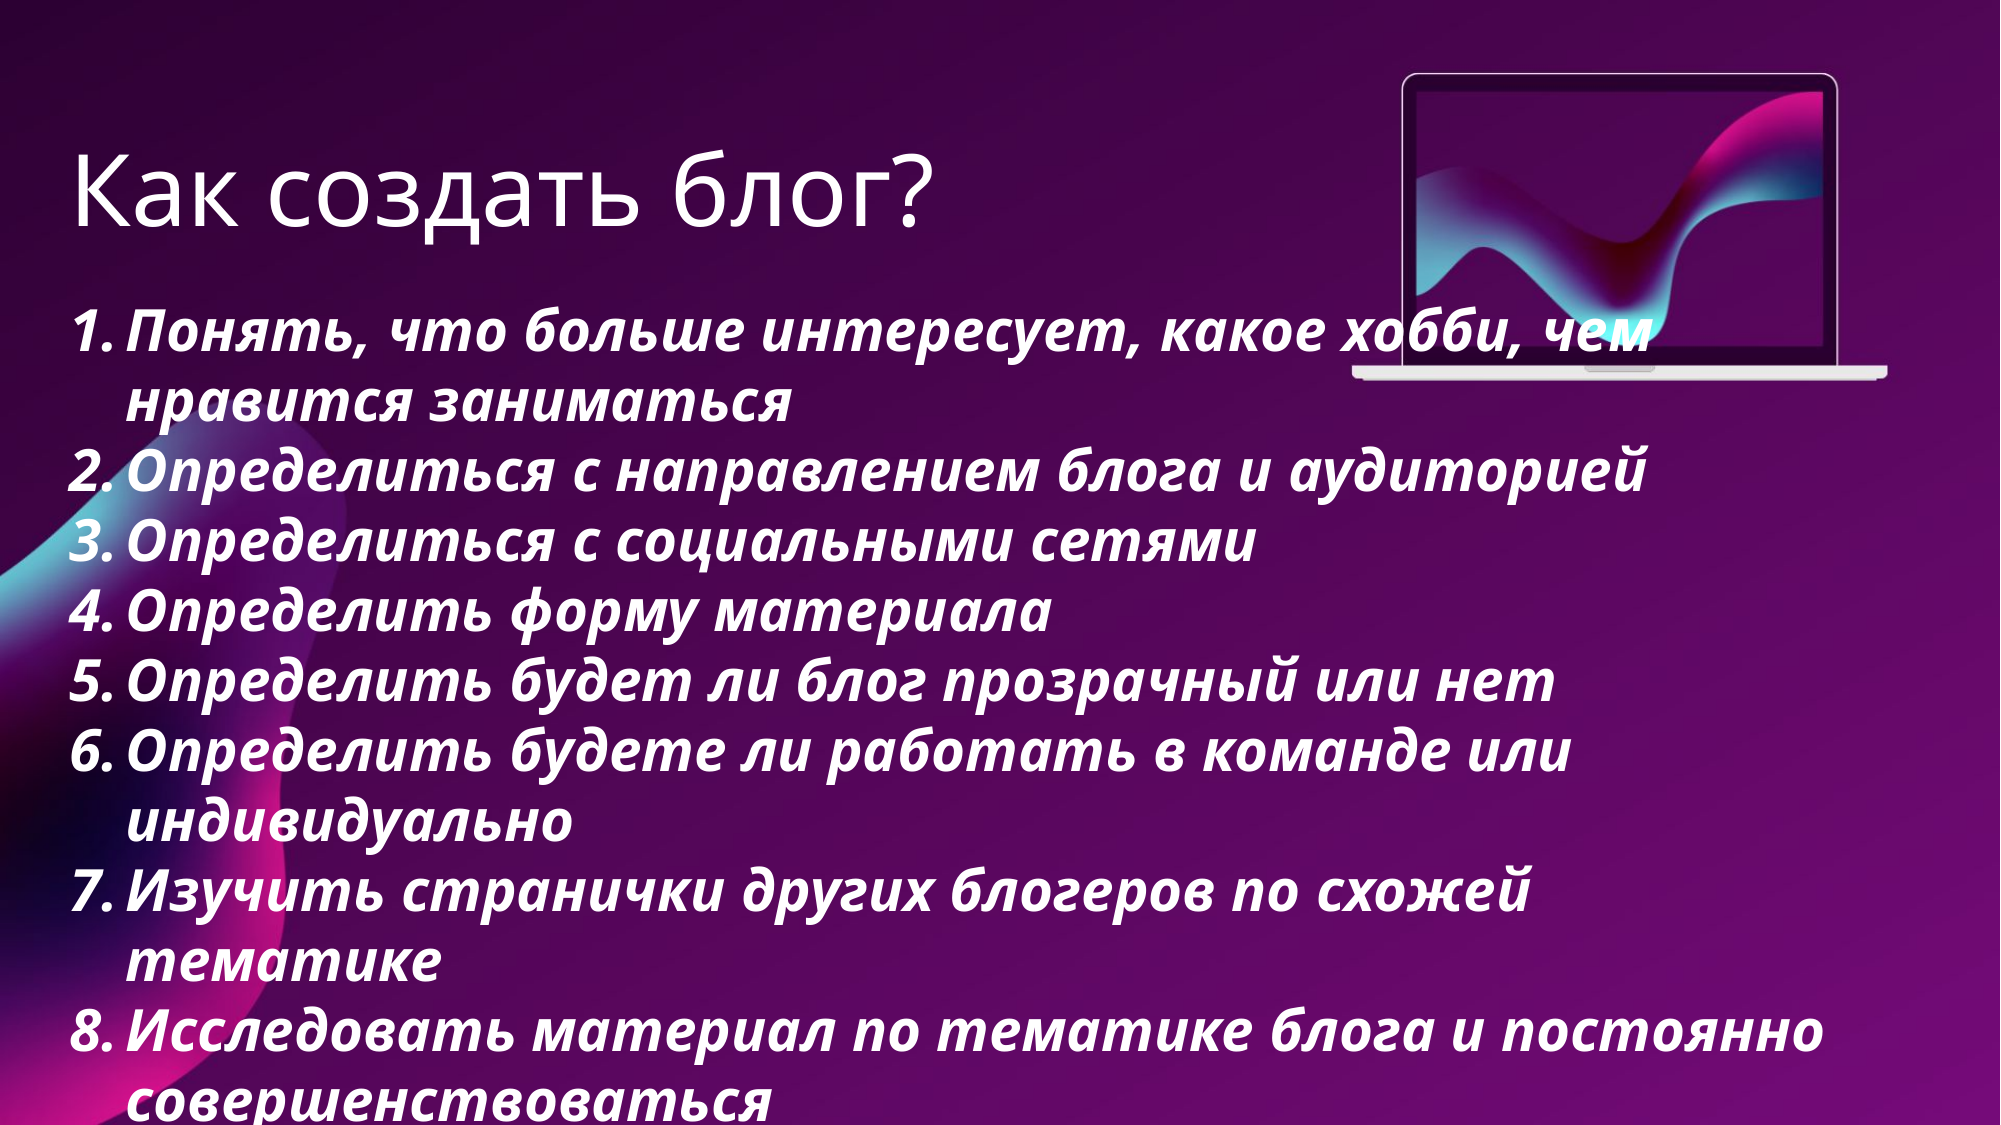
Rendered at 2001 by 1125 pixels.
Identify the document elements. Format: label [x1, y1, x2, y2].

list [0, 0, 2000, 1125]
